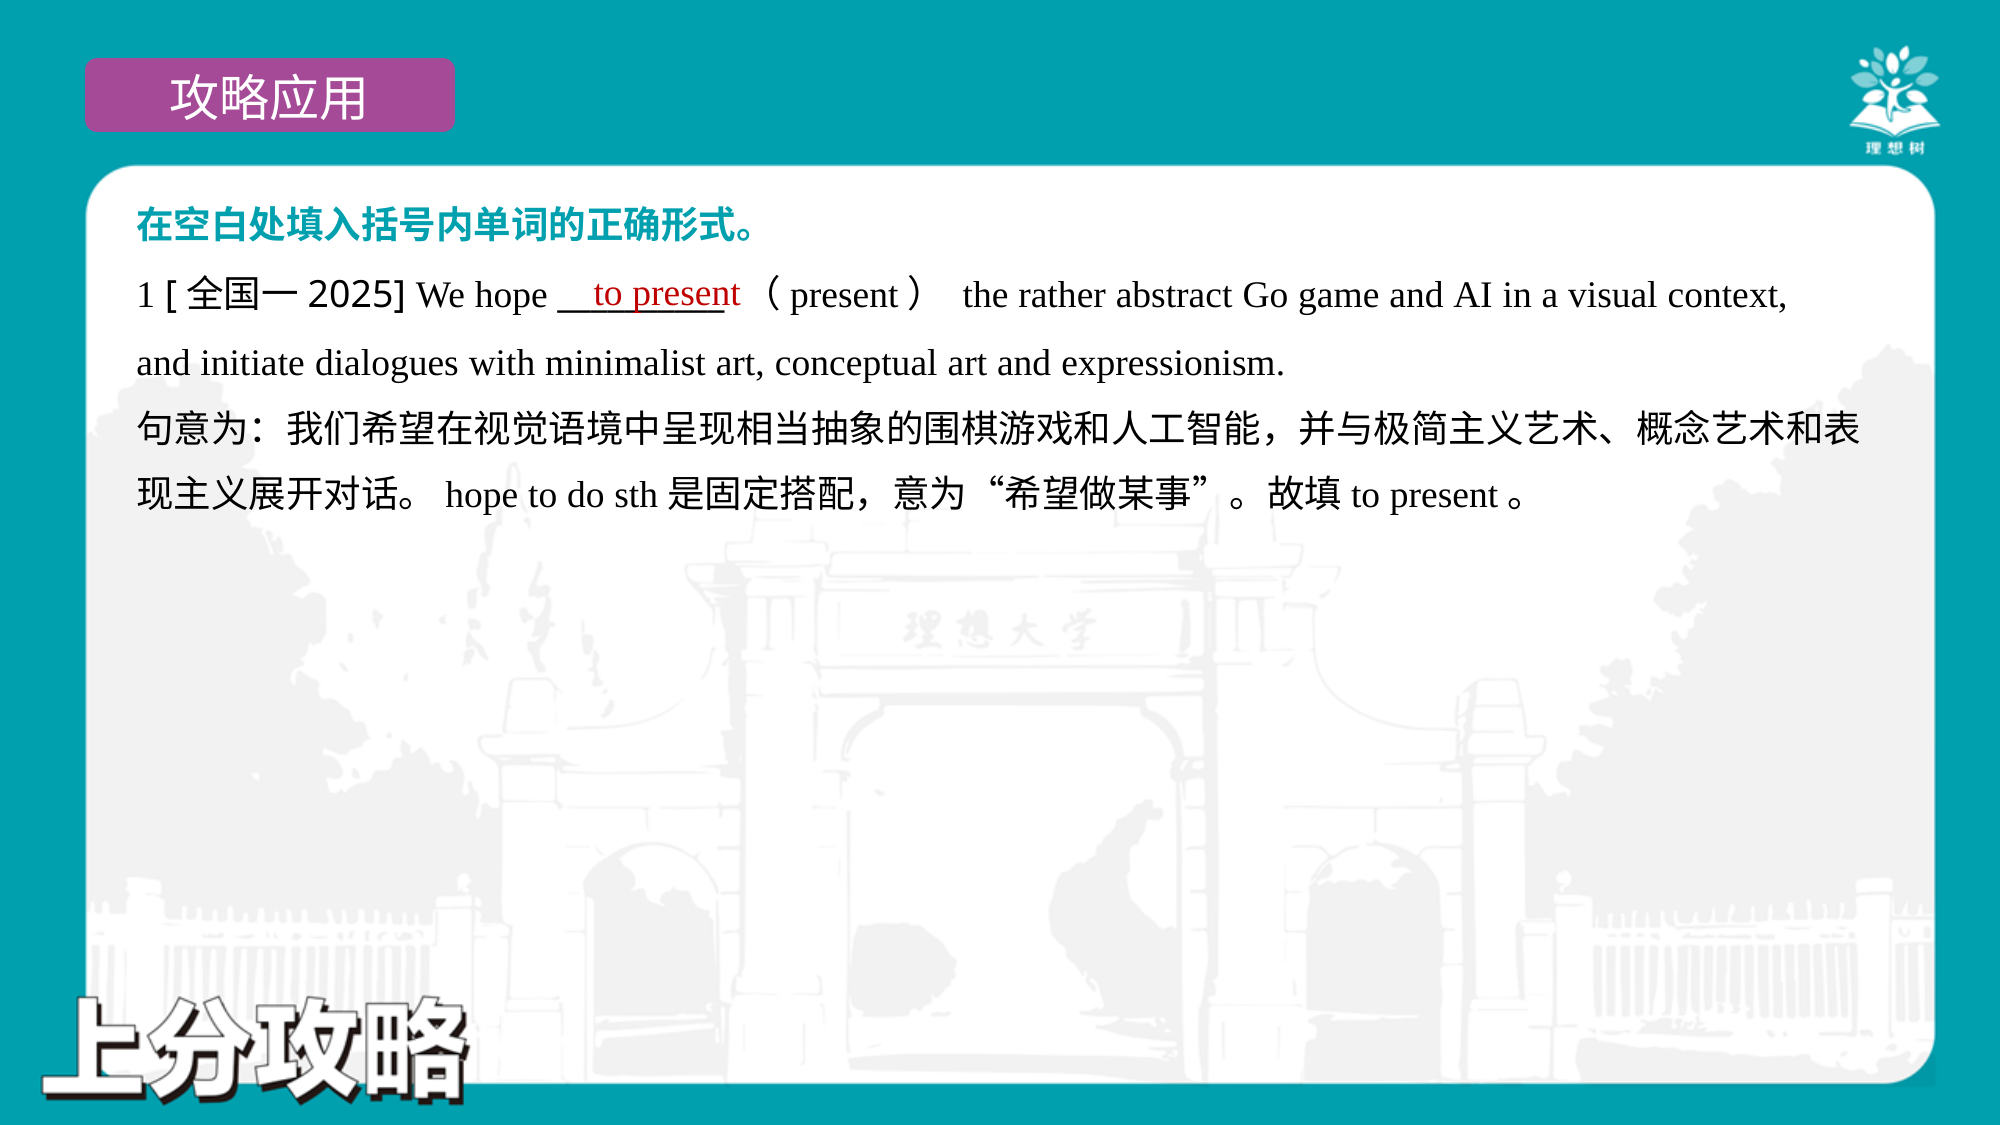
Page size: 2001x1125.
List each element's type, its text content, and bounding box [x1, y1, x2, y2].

picture [0, 0, 2000, 1125]
text_box to present [575, 244, 759, 305]
text_box 句意为：我们希望在视觉语境中呈现相当抽象的围棋游戏和人工智能，并与极简主义艺术、概念艺术和表 现主义展开对话。hope to do sth是固定搭配，意为“希望做某事”。故填to present。 [136, 381, 1865, 508]
text_box 在空白处填入括号内单词的正确形式。 1 [全国一2025] We hope __________ （present） the rather abstract Go game and AI in a visual context, and initiate dialogues with minimalist art, conceptual art and expressionism. [136, 177, 1865, 373]
